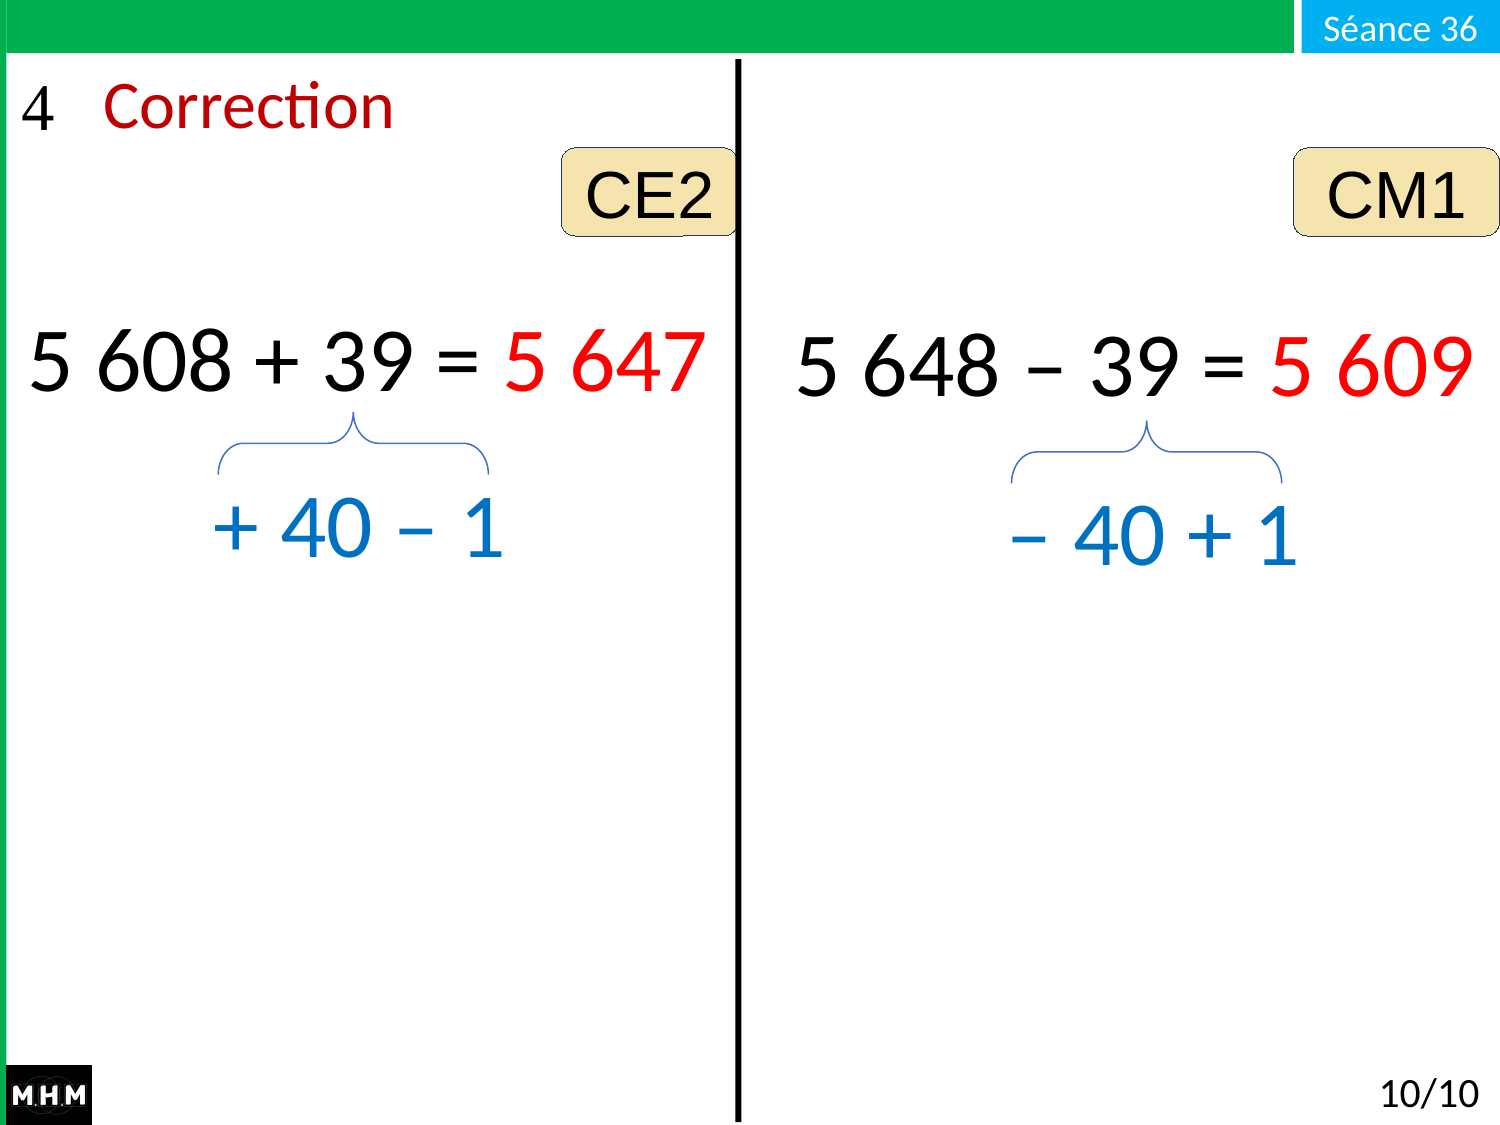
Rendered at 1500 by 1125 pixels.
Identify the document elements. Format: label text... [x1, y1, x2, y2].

text_box Correction [88, 62, 632, 152]
text_box 5 648 – 39 = 5 609 [779, 297, 1500, 422]
picture [6, 1065, 92, 1125]
text_box [217, 411, 490, 475]
text_box CE2 [561, 147, 738, 237]
text_box 5 608 + 39 = 5 647 [13, 292, 725, 418]
text_box CM1 [1293, 147, 1500, 237]
text_box – 40 + 1 [992, 466, 1372, 592]
text_box [1010, 422, 1283, 484]
text_box + 40 – 1 [198, 458, 579, 583]
list 10/10 [1358, 1064, 1500, 1125]
